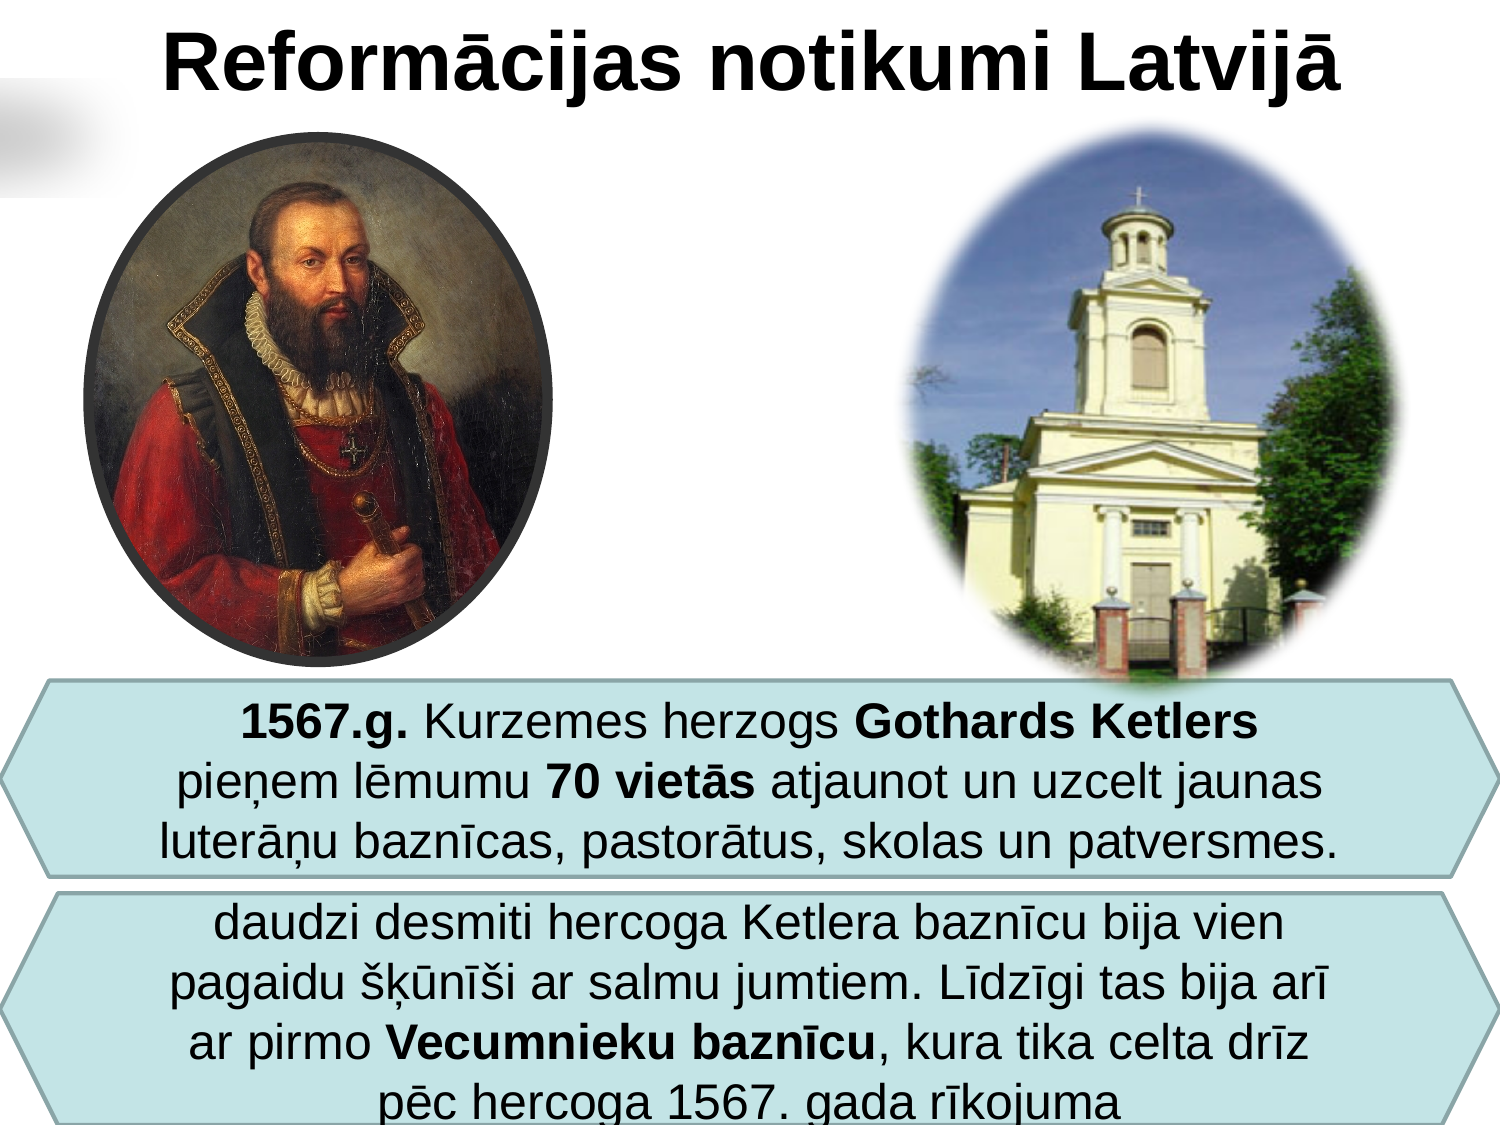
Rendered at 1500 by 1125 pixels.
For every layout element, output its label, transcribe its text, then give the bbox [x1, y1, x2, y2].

text_box 1567.g. Kurzemes herzogs Gothards Ketlers pieņem lēmumu 70 vietās atjaunot un uzcelt jaunas luterāņu baznīcas, pastorātus, skolas un patversmes. [0, 678, 1500, 879]
picture [891, 113, 1412, 705]
text_box daudzi desmiti hercoga Ketlera baznīcu bija vien pagaidu šķūnīši ar salmu jumtiem. Līdzīgi tas bija arī ar pirmo Vecumnieku baznīcu, kura tika celta drīz pēc hercoga 1567. gada rīkojuma [0, 891, 1500, 1125]
title Reformācijas notikumi Latvijā [76, 0, 1428, 114]
picture [88, 136, 548, 663]
